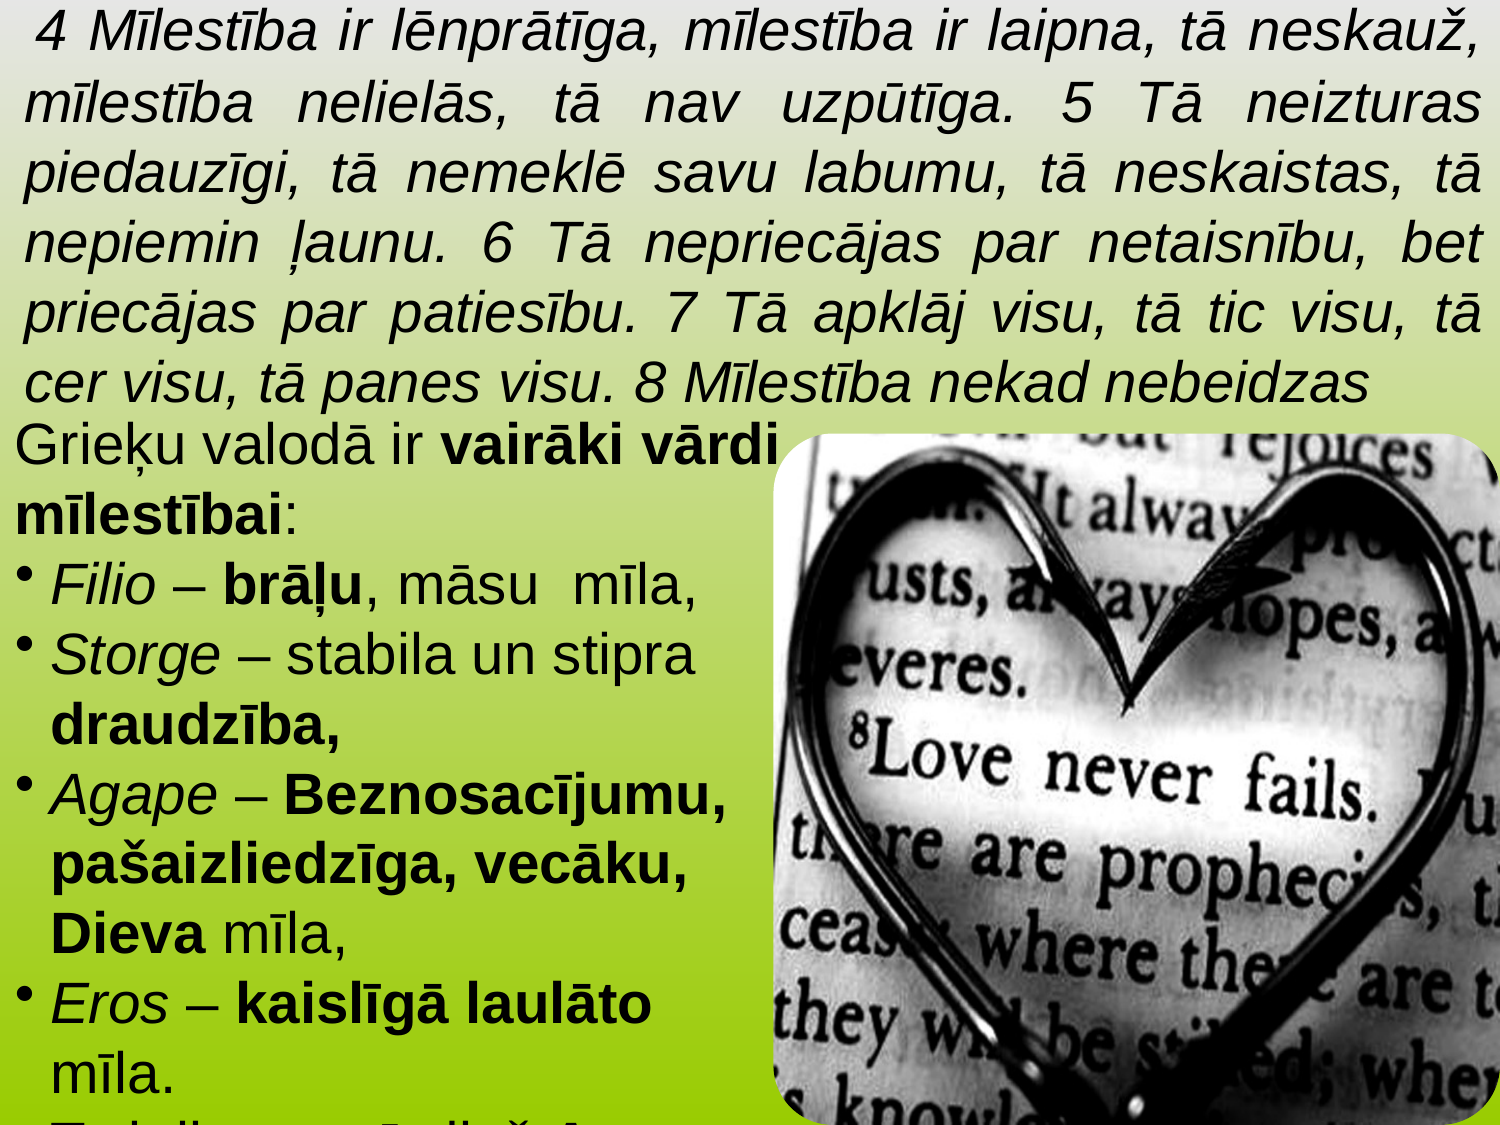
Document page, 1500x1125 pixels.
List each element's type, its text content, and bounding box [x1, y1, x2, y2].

list 4 Mīlestība ir lēnprātīga, mīlestība ir laipna, tā neskauž, mīlestība nelielās, tā nav uzpūtīga. 5 Tā neizturas piedauzīgi, tā nemeklē savu labumu, tā neskaistas, tā nepiemin ļaunu. 6 Tā nepriecājas par netaisnību, bet priecājas par patiesību. 7 Tā apklāj visu, tā tic visu, tā cer visu, tā panes visu. 8 Mīlestība nekad nebeidzas [0, 0, 1500, 339]
text_box Grieķu valodā ir vairāki vārdi mīlestībai: Filio – brāļu, māsu mīla, Storge – stabila un stipra draudzība, Agape – Beznosacījumu, pašaizliedzīga, vecāku, Dieva mīla, Eros – kaislīgā laulāto mīla. Te ir lietots vārdiņš Agape. [0, 398, 797, 1125]
picture [773, 433, 1500, 1125]
